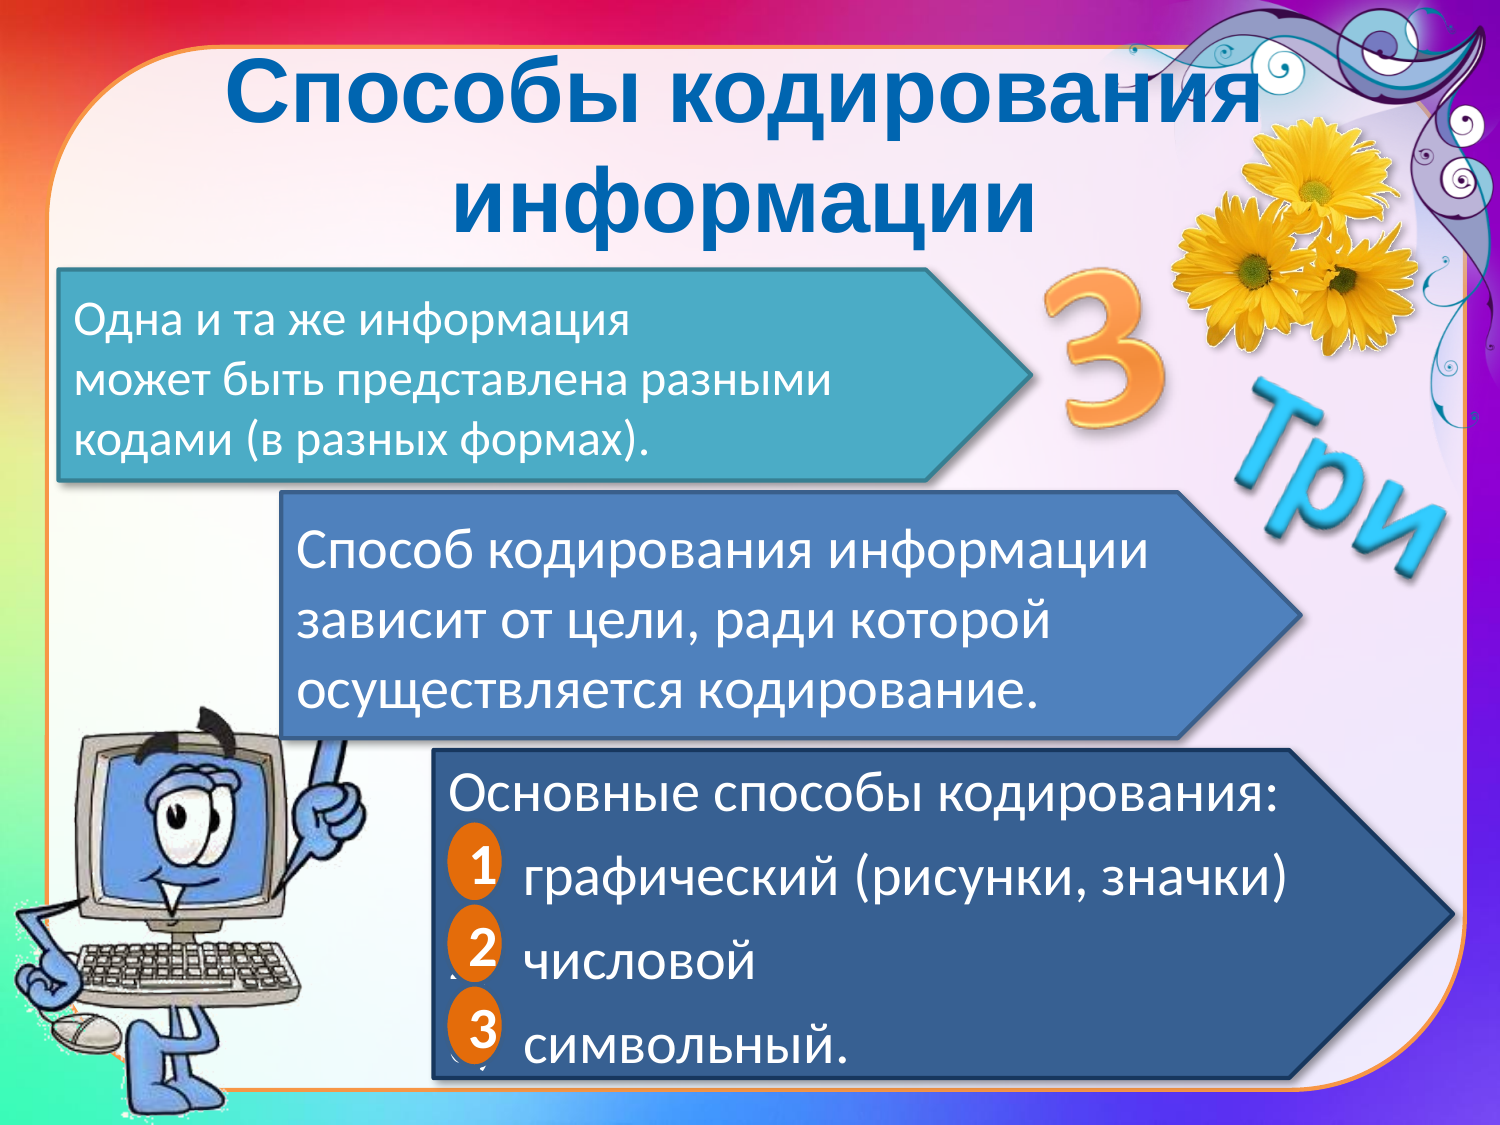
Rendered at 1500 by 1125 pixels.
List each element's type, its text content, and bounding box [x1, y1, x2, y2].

text_box Основные способы кодирования: графический (рисунки, значки) числовой символьный. [431, 747, 1456, 1081]
text_box Способ кодирования информации зависит от цели, ради которой осуществляется кодирование. [279, 490, 1283, 741]
text_box 1 [443, 818, 506, 902]
title Способы кодирования информации [70, 46, 1421, 235]
picture [0, 0, 1500, 1125]
text_box Одна и та же информация может быть представлена разными кодами (в разных формах). [56, 267, 826, 483]
text_box 3 [443, 982, 506, 1069]
text_box 2 [443, 900, 506, 984]
